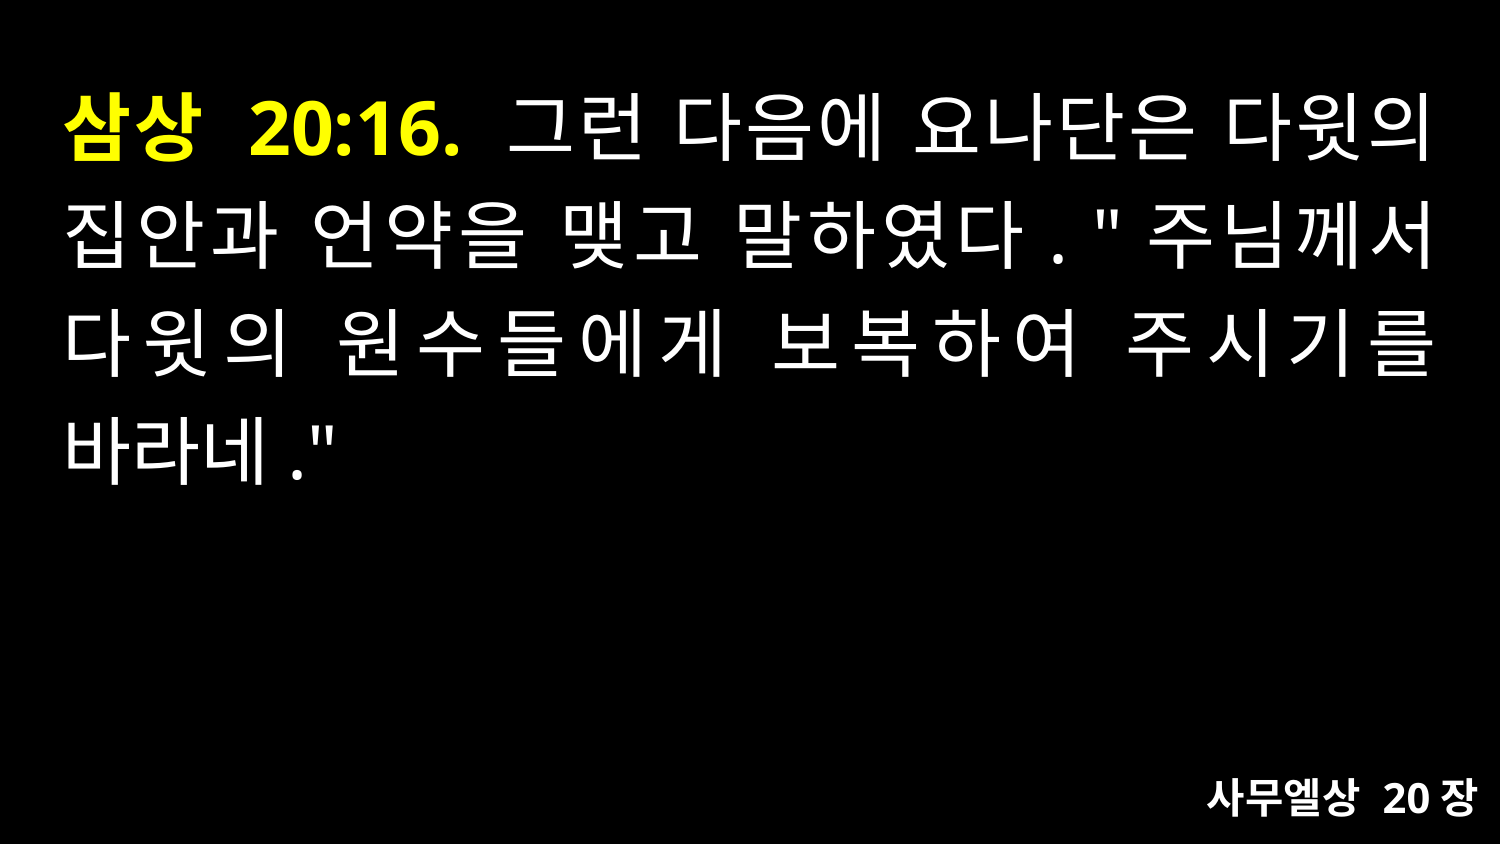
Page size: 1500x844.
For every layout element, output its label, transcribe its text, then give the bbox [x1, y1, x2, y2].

title 삼상 20:16. 그런 다음에 요나단은 다윗의 집안과 언약을 맺고 말하였다. "주님께서 다윗의 원수들에게 보복하여 주시기를 바라네." [0, 0, 1500, 844]
subtitle 사무엘상 20장 [916, 770, 1500, 844]
